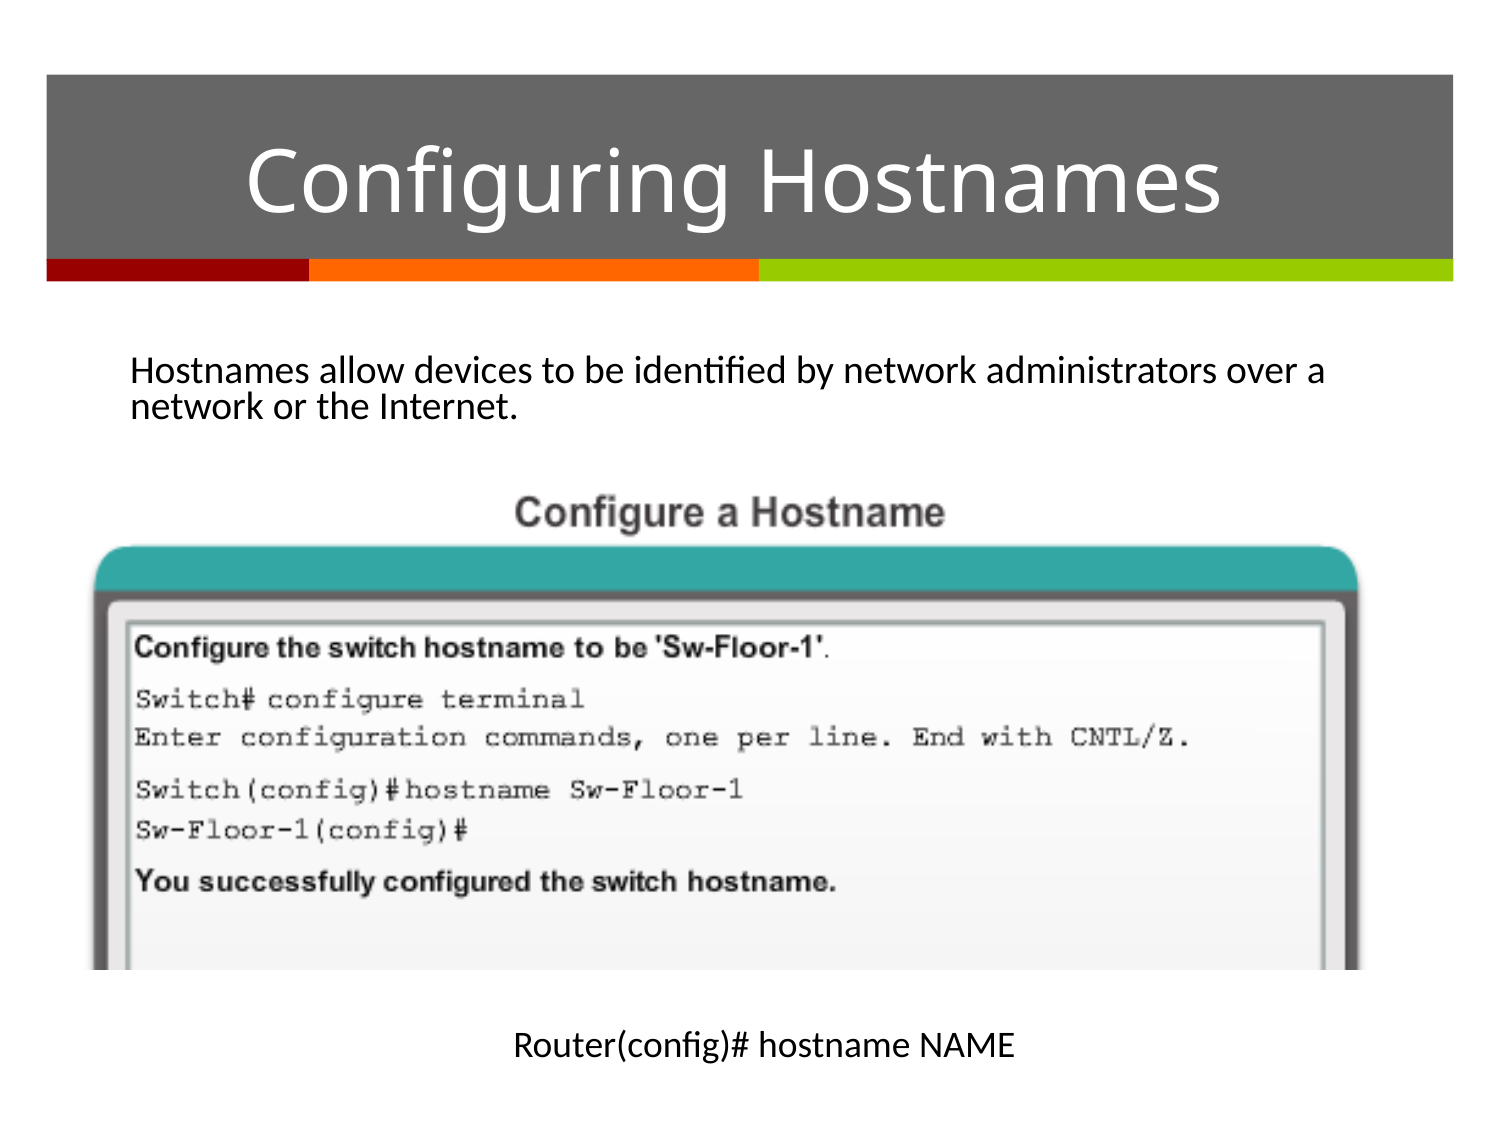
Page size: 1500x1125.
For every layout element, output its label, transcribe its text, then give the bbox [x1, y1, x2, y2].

title Configuring Hostnames [65, 108, 1402, 246]
text_box Hostnames allow devices to be identified by network administrators over a network or the Internet. [115, 347, 1402, 434]
picture [65, 471, 1403, 970]
text_box Router(config)# hostname NAME [498, 1012, 1031, 1073]
